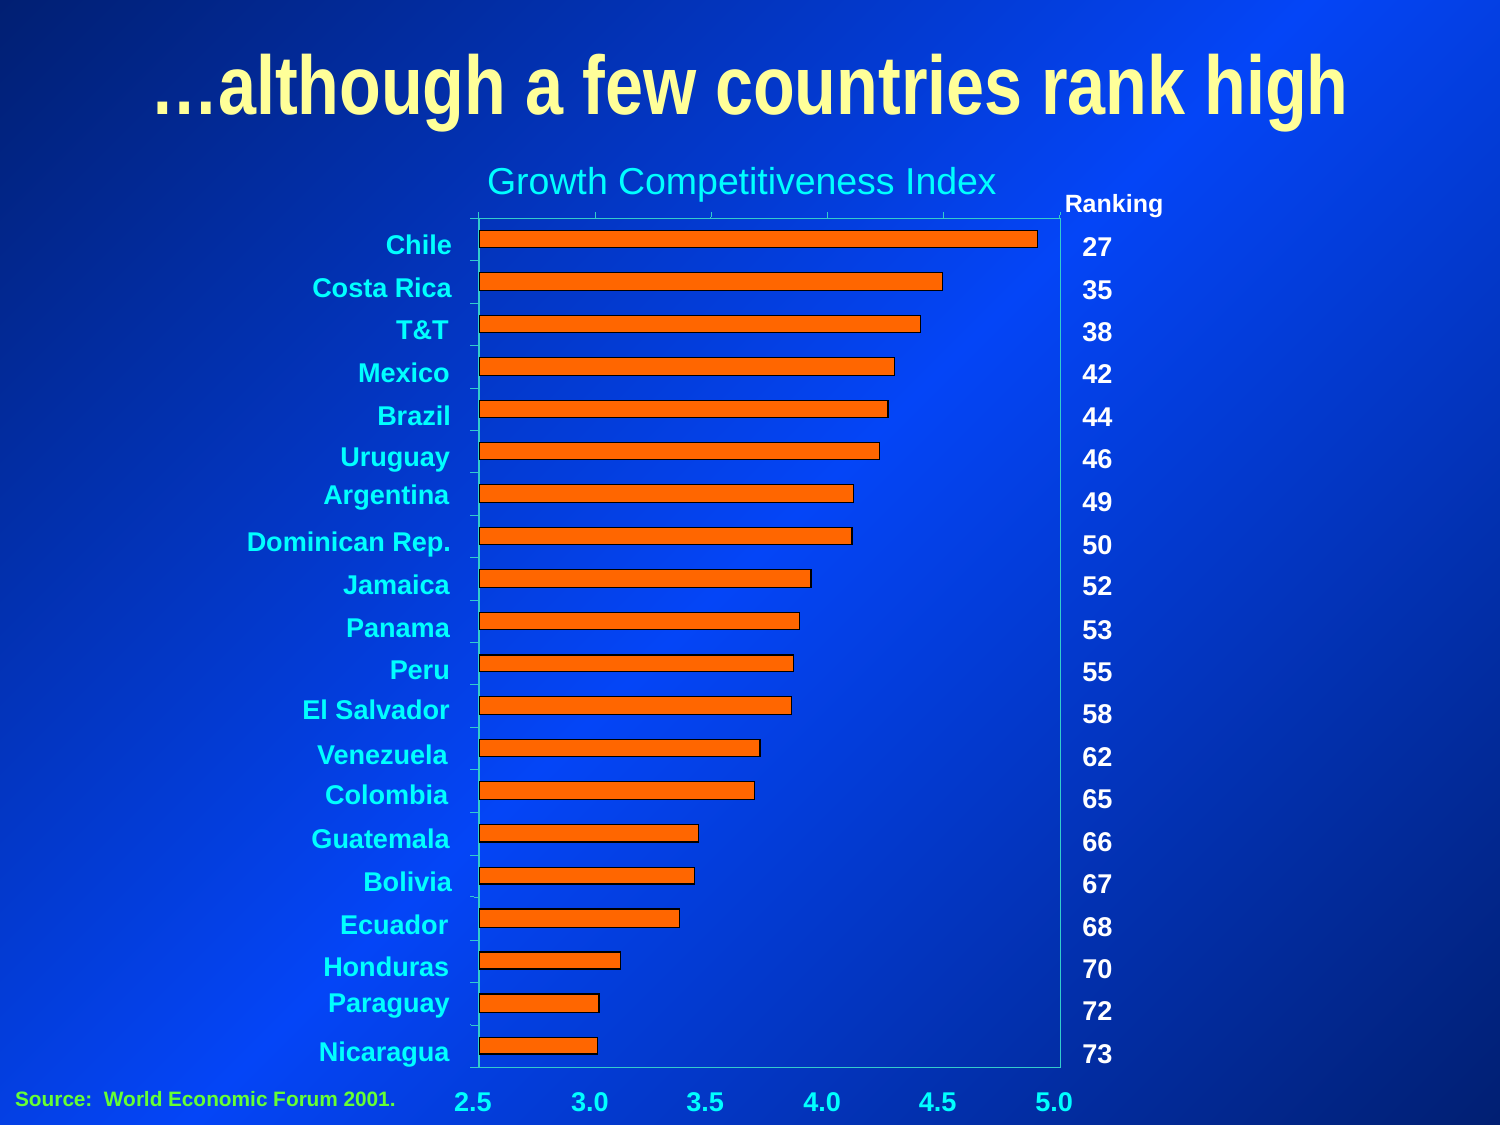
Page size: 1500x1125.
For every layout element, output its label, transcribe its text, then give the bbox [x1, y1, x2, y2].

text_box [479, 230, 1038, 248]
text_box Brazil [377, 397, 451, 431]
text_box El Salvador [302, 692, 450, 725]
text_box 5.0 [1035, 1084, 1074, 1117]
text_box 27 [1082, 229, 1113, 262]
text_box Jamaica [343, 567, 450, 600]
text_box [479, 654, 794, 672]
text_box [479, 400, 889, 418]
text_box 35 [1082, 272, 1113, 306]
text_box [479, 824, 699, 842]
text_box Honduras [323, 949, 450, 983]
text_box [479, 442, 880, 460]
text_box Venezuela [317, 737, 448, 770]
text_box 62 [1082, 739, 1113, 772]
text_box 58 [1082, 696, 1113, 730]
text_box [479, 1037, 598, 1055]
text_box 46 [1082, 441, 1113, 475]
text_box [479, 867, 695, 885]
text_box 52 [1082, 568, 1113, 602]
text_box 65 [1082, 781, 1113, 814]
text_box Dominican Rep. [246, 524, 451, 558]
text_box Source: World Economic Forum 2001. [0, 1077, 411, 1118]
text_box 4.5 [918, 1084, 957, 1118]
text_box 68 [1082, 909, 1113, 942]
text_box Argentina [323, 477, 450, 511]
text_box Guatemala [311, 821, 450, 855]
text_box 50 [1082, 527, 1113, 560]
text_box 4.0 [803, 1084, 842, 1118]
text_box 3.0 [571, 1084, 609, 1118]
text_box 49 [1082, 484, 1113, 518]
text_box [479, 569, 811, 588]
text_box Panama [346, 610, 450, 643]
text_box [479, 484, 854, 503]
text_box Uruguay [340, 439, 451, 473]
text_box [479, 739, 760, 757]
text_box 53 [1082, 611, 1113, 645]
text_box [479, 357, 895, 376]
text_box Colombia [325, 777, 449, 811]
text_box 66 [1082, 824, 1113, 857]
text_box [479, 994, 599, 1013]
text_box Bolivia [363, 864, 453, 898]
text_box [479, 219, 1061, 1068]
text_box [479, 696, 792, 715]
text_box [479, 952, 621, 969]
text_box 70 [1082, 951, 1113, 984]
text_box Paraguay [328, 985, 450, 1019]
text_box 3.5 [686, 1084, 725, 1118]
text_box 55 [1082, 653, 1113, 687]
text_box 67 [1082, 866, 1113, 899]
text_box [479, 272, 943, 291]
text_box 38 [1082, 314, 1113, 347]
text_box 44 [1082, 399, 1113, 433]
text_box 2.5 [454, 1084, 492, 1118]
text_box [479, 315, 921, 333]
text_box 73 [1082, 1036, 1113, 1069]
text_box 72 [1082, 993, 1113, 1026]
text_box Costa Rica [312, 270, 452, 304]
text_box 42 [1082, 356, 1113, 390]
text_box Ecuador [340, 907, 449, 941]
text_box Growth Competitiveness Index [472, 149, 1012, 210]
text_box Chile [385, 227, 453, 261]
text_box T&T [396, 312, 449, 346]
text_box [479, 612, 800, 630]
title …although a few countries rank high [112, 24, 1388, 138]
text_box Ranking [1050, 179, 1179, 225]
text_box Peru [389, 652, 450, 685]
text_box [479, 909, 680, 928]
text_box [479, 527, 853, 545]
text_box [479, 781, 755, 800]
text_box Nicaragua [318, 1034, 450, 1067]
text_box Mexico [358, 354, 450, 388]
